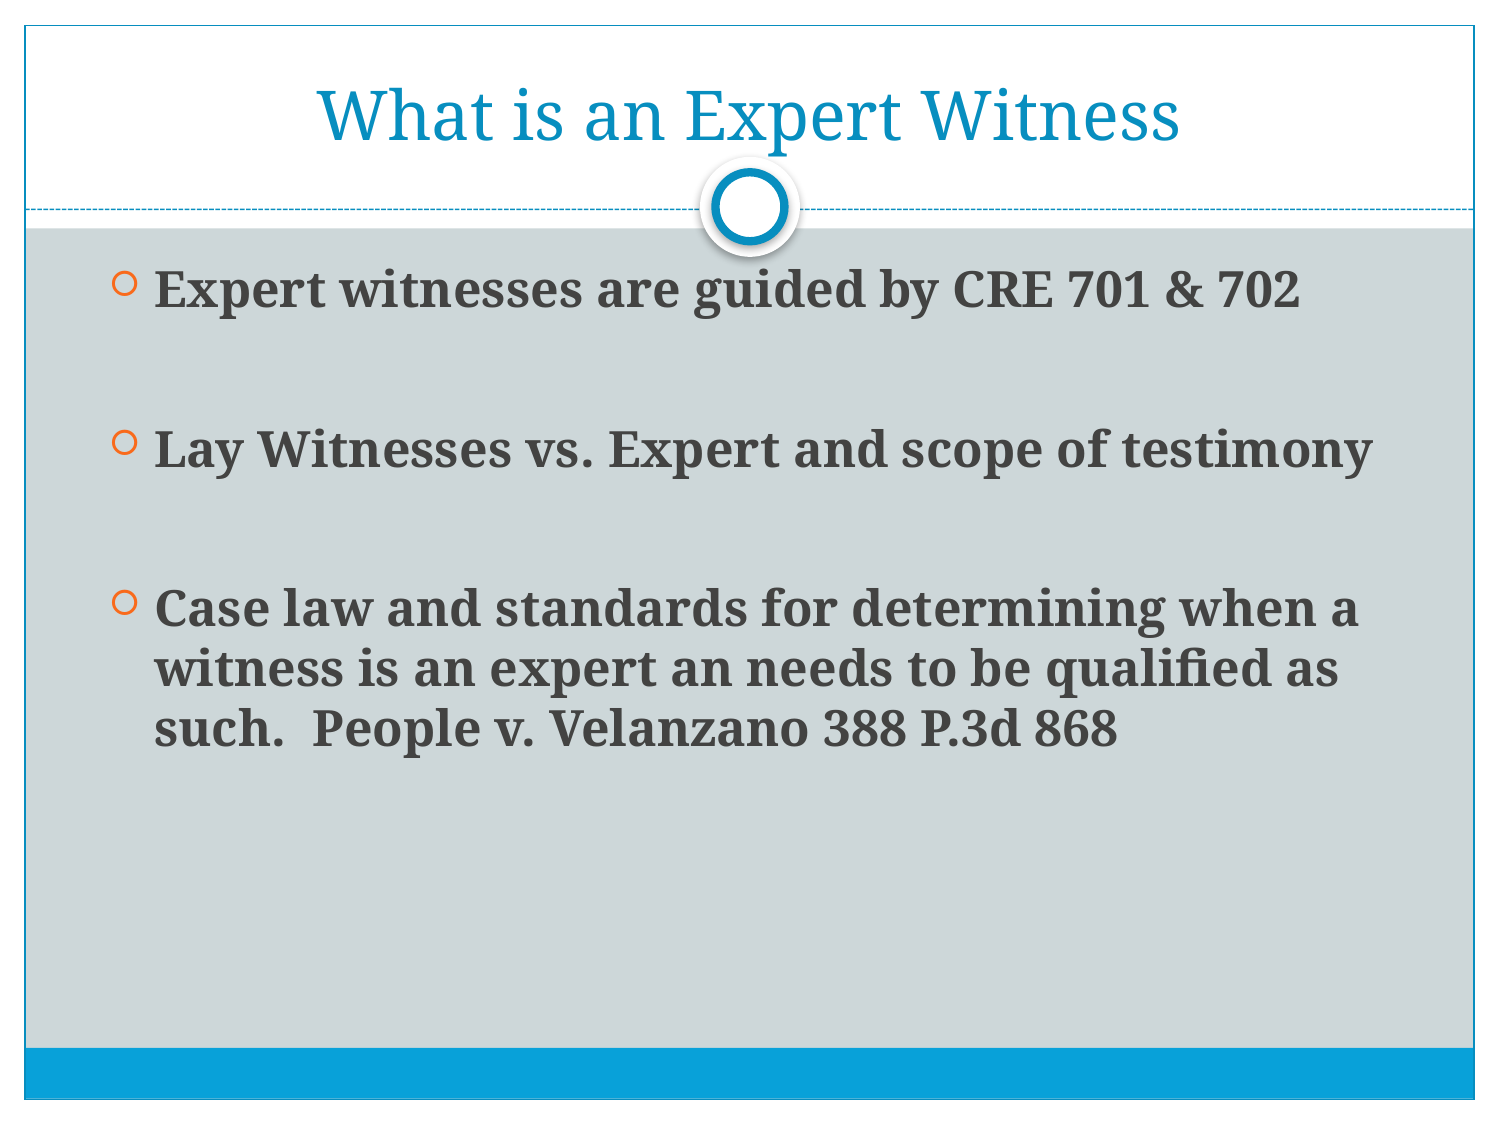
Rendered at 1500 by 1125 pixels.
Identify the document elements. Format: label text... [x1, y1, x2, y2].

list Expert witnesses are guided by CRE 701 & 702 Lay Witnesses vs. Expert and scope of testimony Case law and standards for determining when a witness is an expert an needs to be qualified as such. People v. Velanzano 388 P.3d 868 [49, 250, 1445, 1001]
title What is an Expert Witness [49, 37, 1450, 162]
